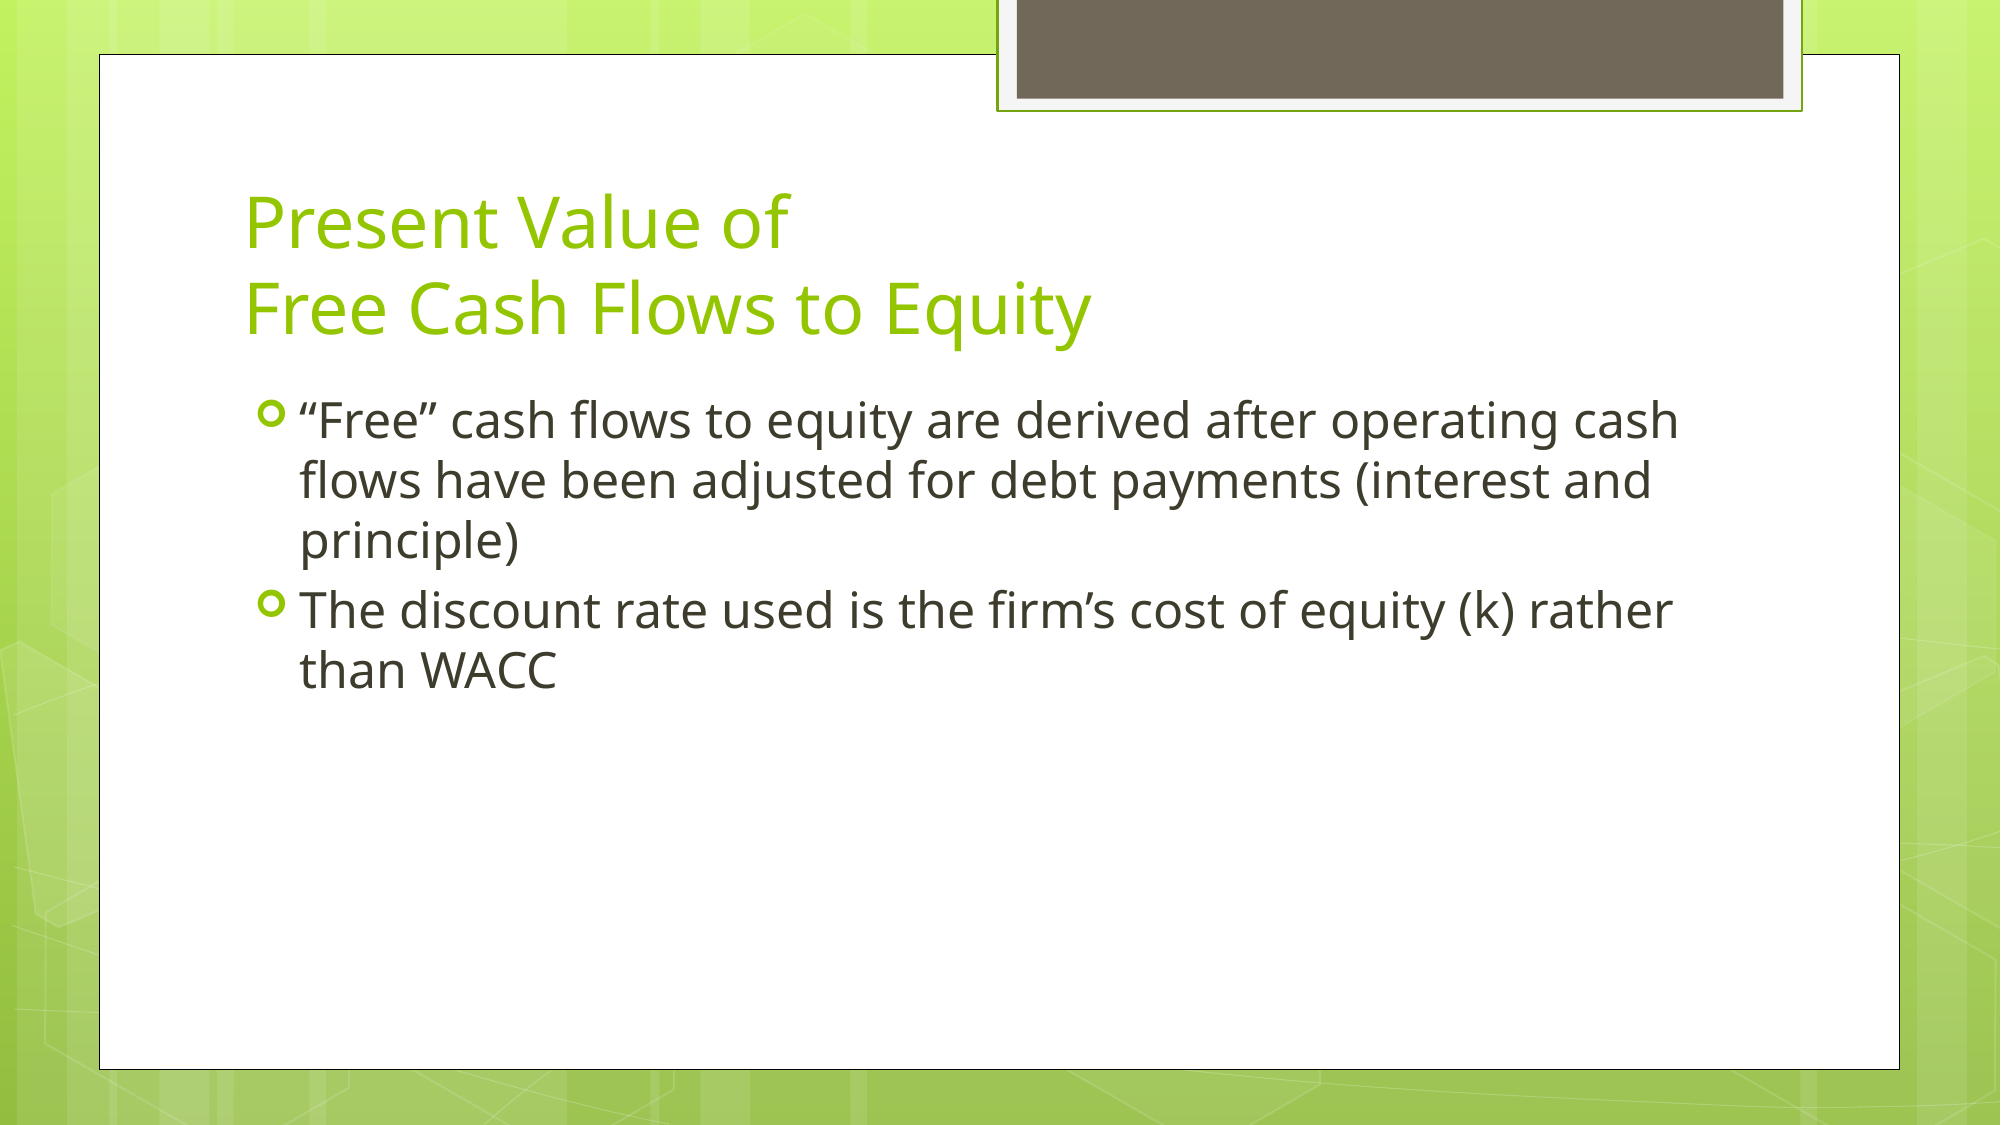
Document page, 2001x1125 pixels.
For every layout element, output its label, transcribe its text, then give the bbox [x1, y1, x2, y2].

list “Free” cash flows to equity are derived after operating cash flows have been adjusted for debt payments (interest and principle) The discount rate used is the firm’s cost of equity (k) rather than WACC [228, 381, 1711, 957]
title Present Value of Free Cash Flows to Equity [228, 168, 1765, 357]
